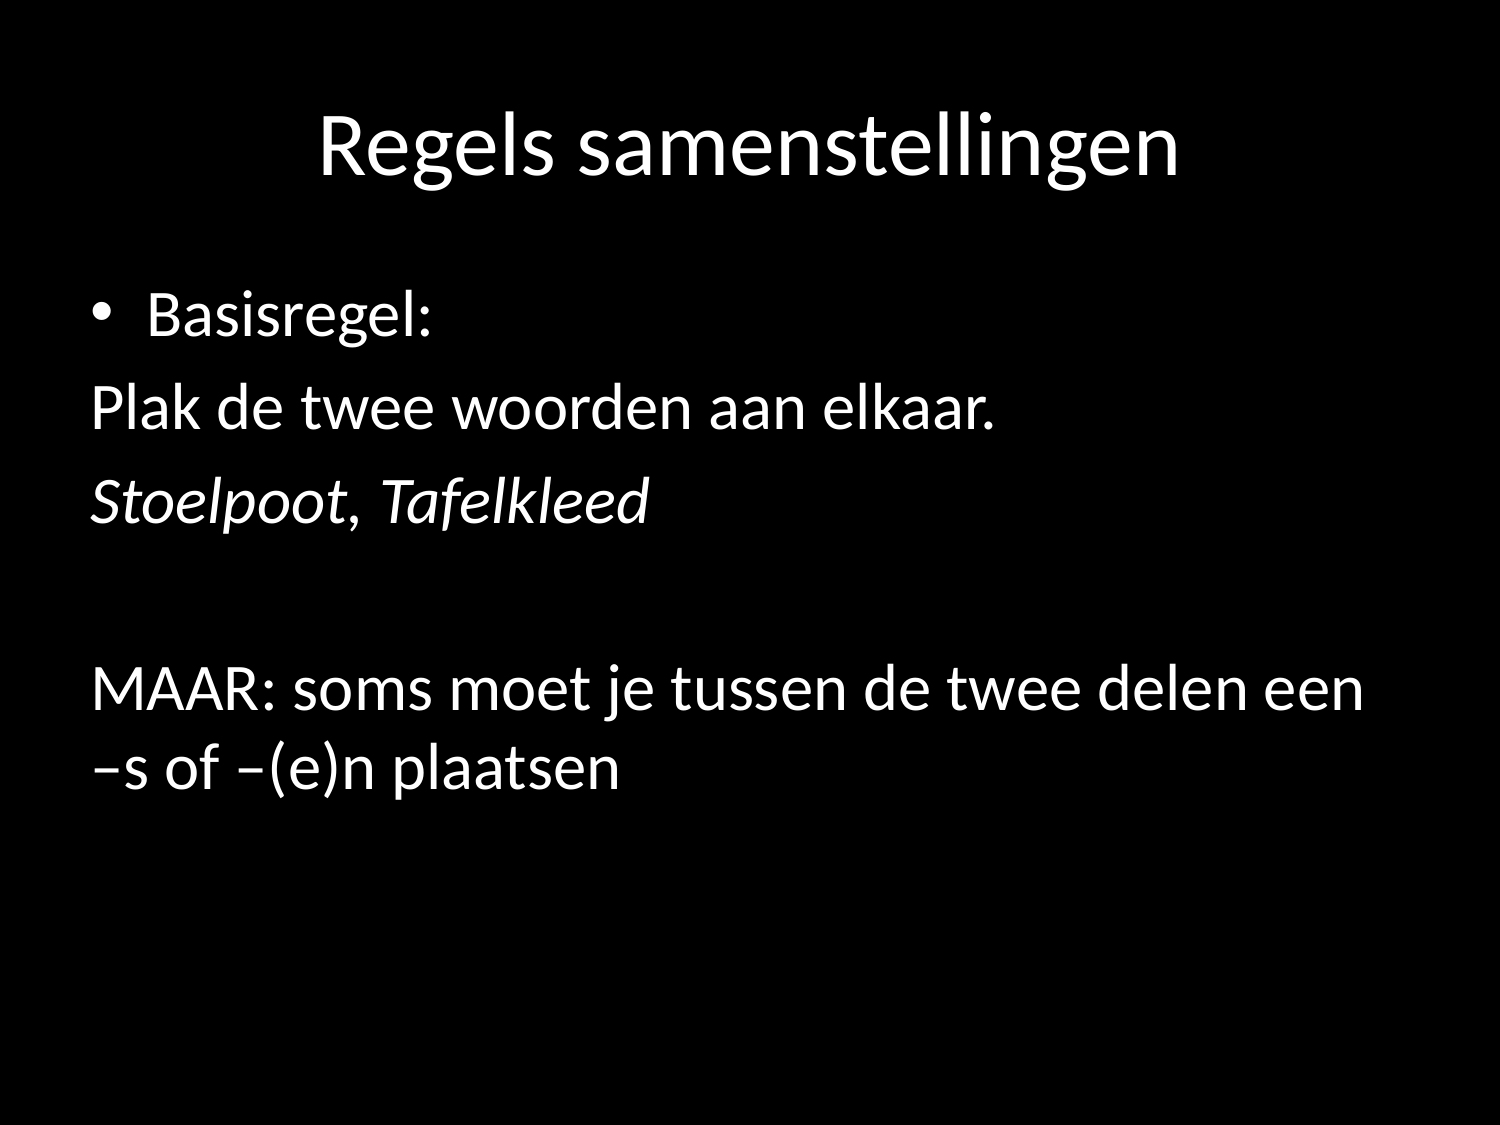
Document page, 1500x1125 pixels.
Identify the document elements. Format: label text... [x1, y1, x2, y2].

list Basisregel: Plak de twee woorden aan elkaar. Stoelpoot, Tafelkleed MAAR: soms moet je tussen de twee delen een –s of –(e)n plaatsen [75, 262, 1425, 1005]
title Regels samenstellingen [75, 45, 1425, 233]
